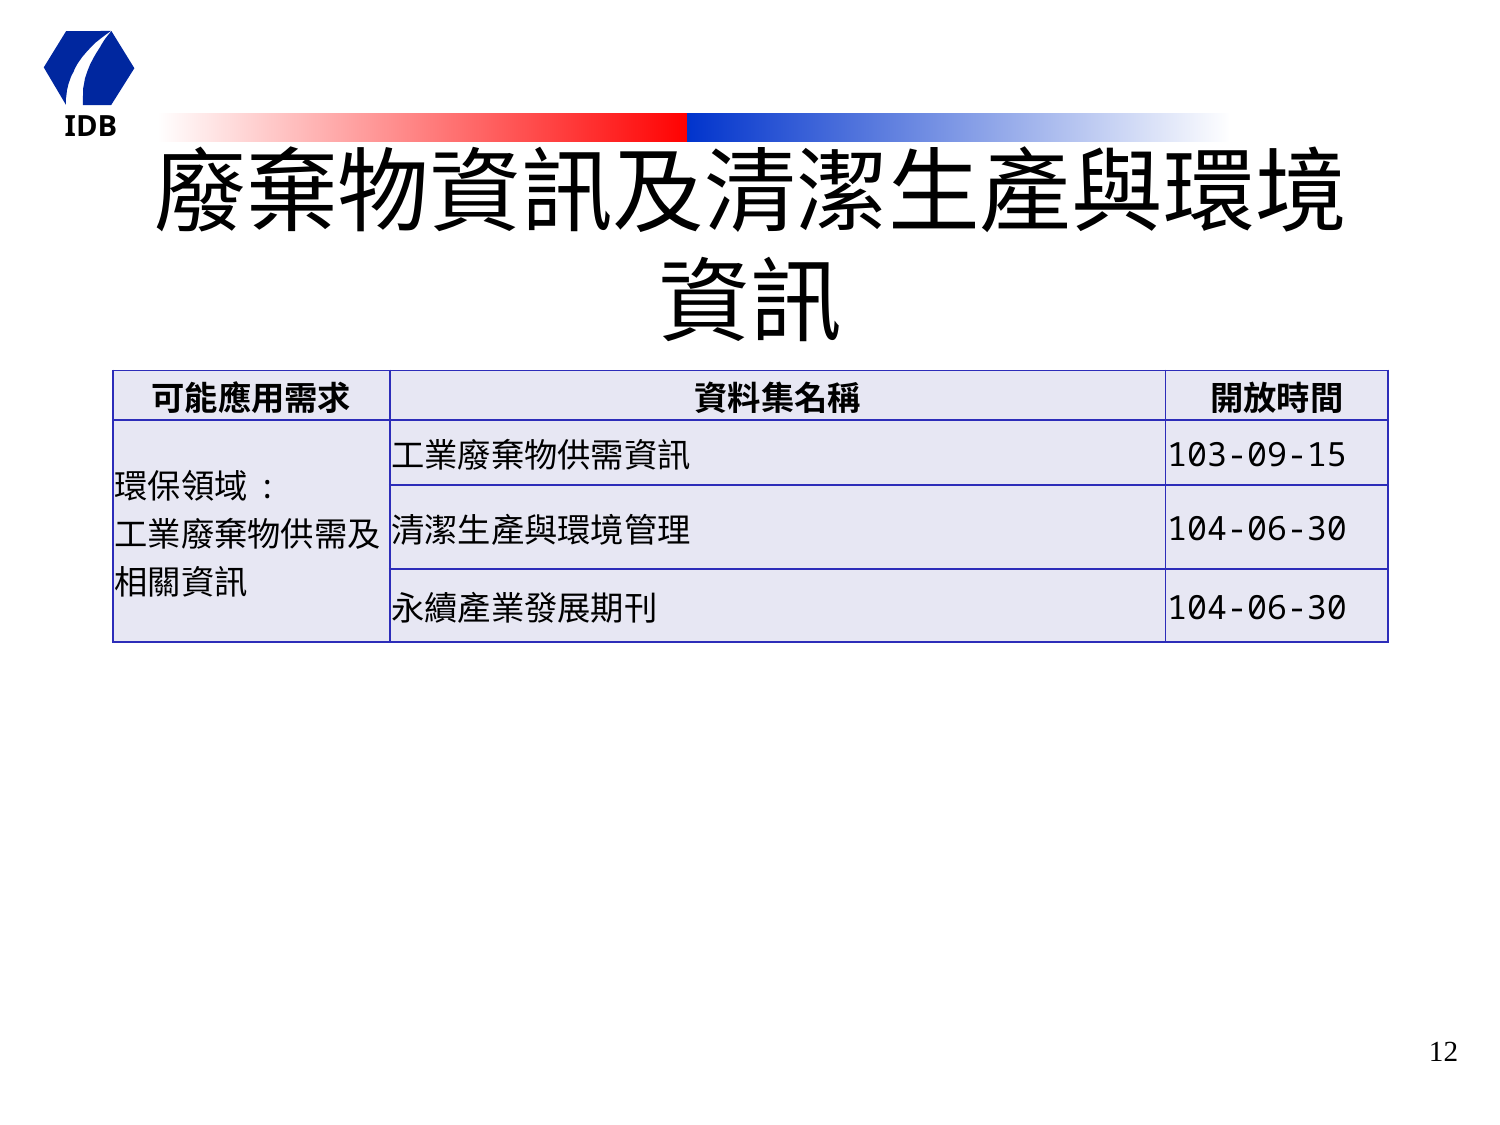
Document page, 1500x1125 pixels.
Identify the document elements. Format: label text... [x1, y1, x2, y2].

slide_number 12 [1160, 1024, 1474, 1101]
table_cell 工業廢棄物供需資訊 [391, 421, 1165, 484]
table_cell 103-09-15 [1166, 421, 1387, 484]
table_header 開放時間 [1166, 371, 1387, 419]
table_cell 104-06-30 [1166, 570, 1387, 641]
table_header 資料集名稱 [391, 371, 1165, 419]
title 廢棄物資訊及清潔生產與環境資訊 [113, 149, 1389, 337]
table_cell 環保領域: 工業廢棄物供需及相關資訊 [114, 421, 389, 641]
table_cell 104-06-30 [1166, 486, 1387, 568]
table_cell 清潔生產與環境管理 [391, 486, 1165, 568]
table_header 可能應用需求 [114, 371, 389, 419]
table_cell 永續產業發展期刊 [391, 570, 1165, 641]
